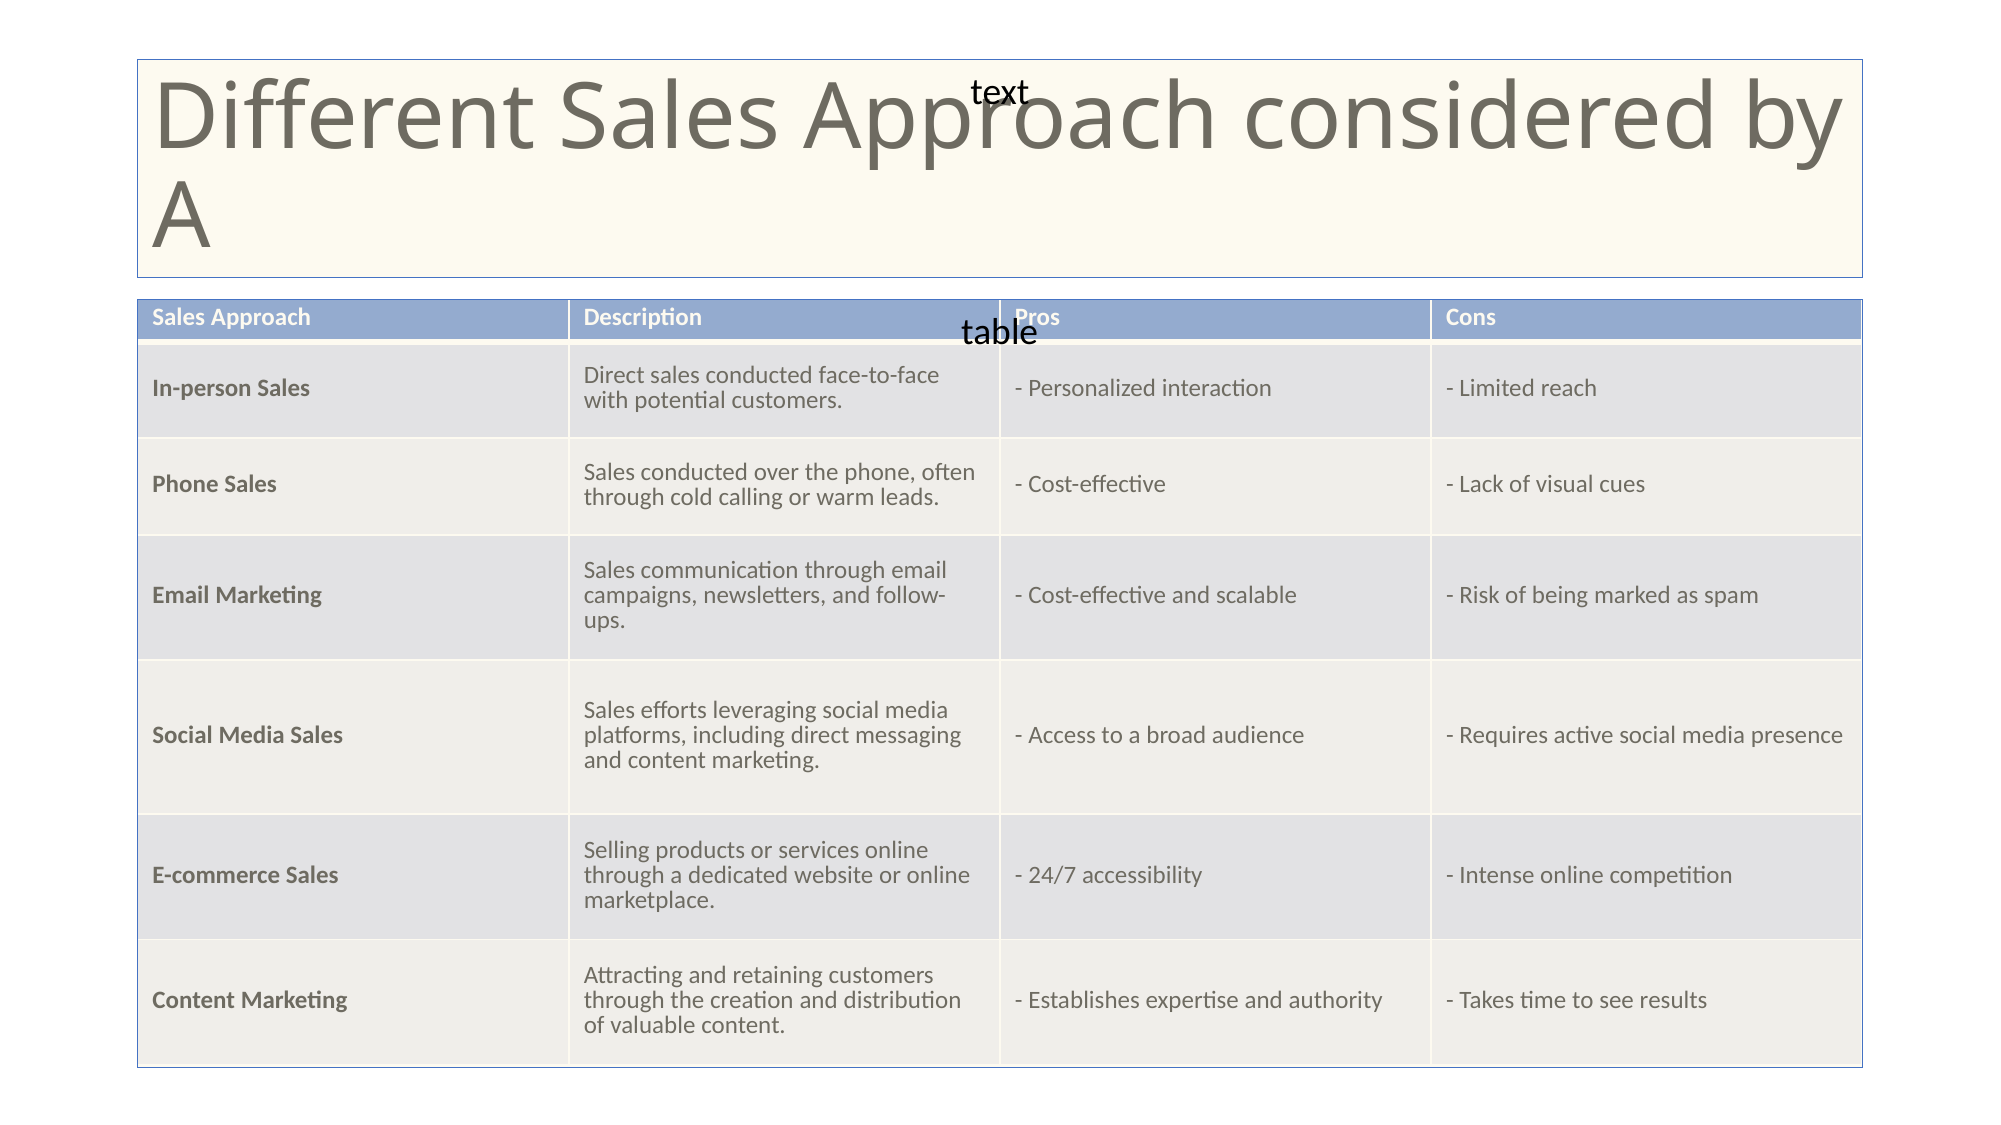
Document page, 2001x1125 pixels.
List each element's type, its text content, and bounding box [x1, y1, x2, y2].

text_box [137, 299, 1863, 1068]
text_box table [946, 299, 1054, 360]
text_box text [955, 59, 1045, 120]
text_box [137, 59, 1863, 278]
